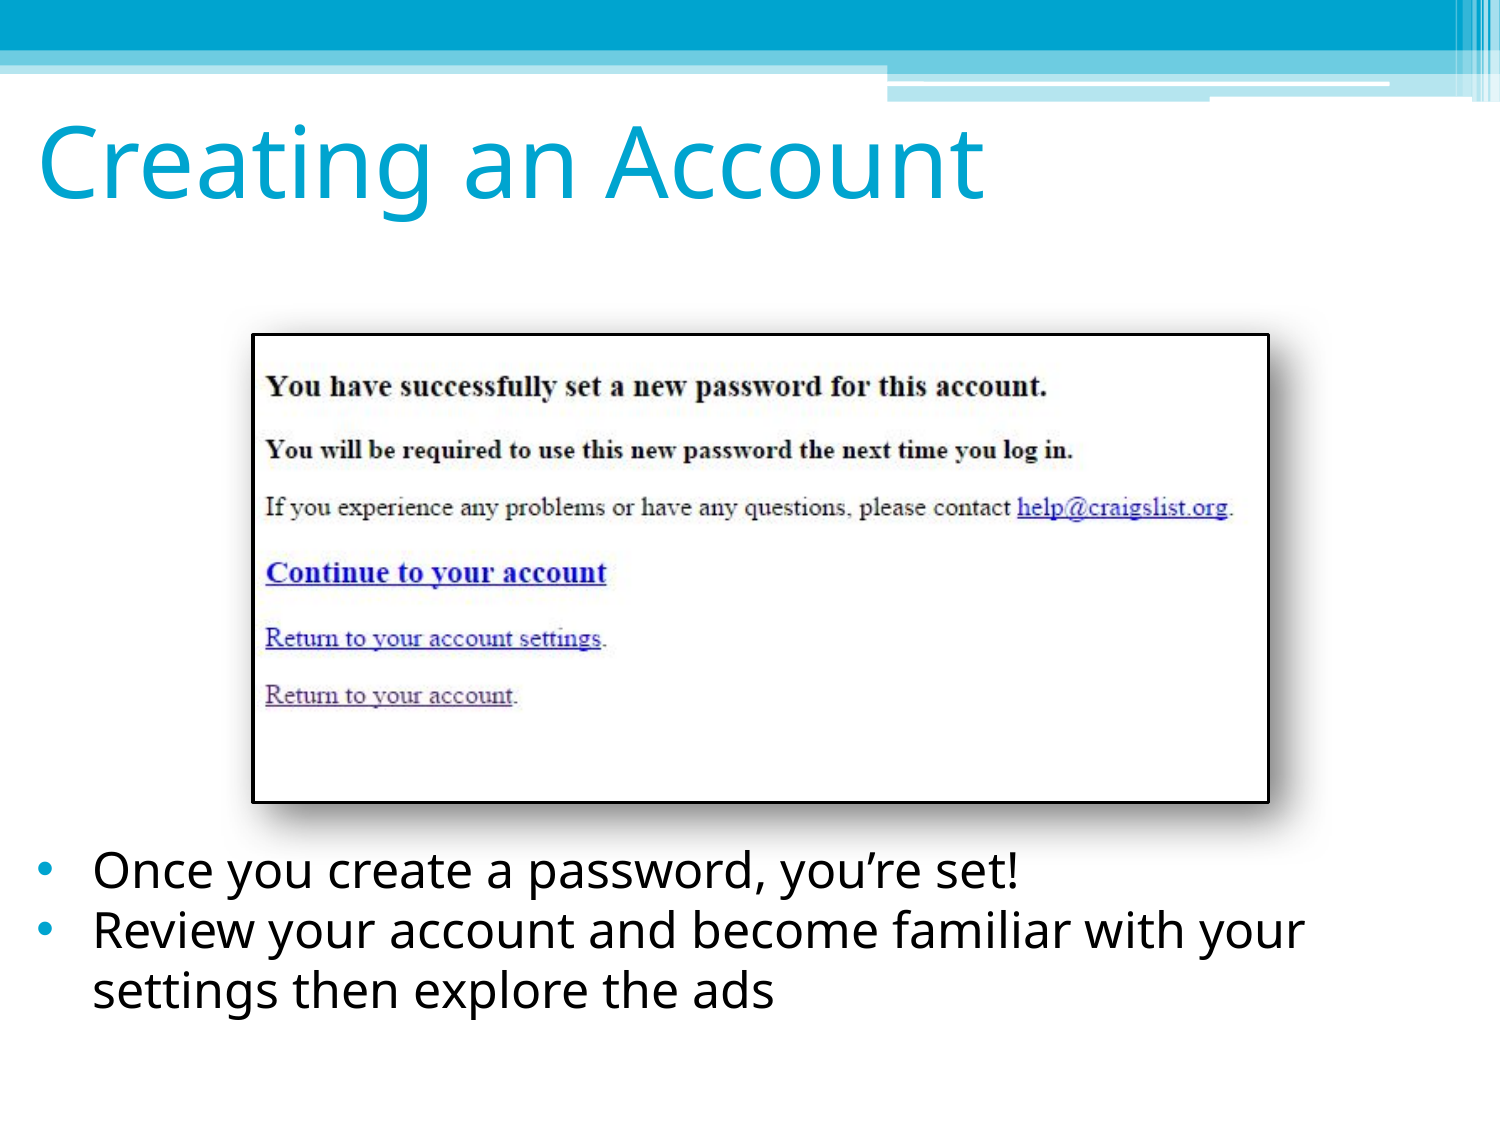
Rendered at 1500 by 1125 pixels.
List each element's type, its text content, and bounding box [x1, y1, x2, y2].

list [254, 336, 1268, 801]
text_box Once you create a password, you’re set! Review your account and become familiar with your settings then explore the ads [21, 830, 1469, 1026]
title Creating an Account [21, 71, 1500, 247]
